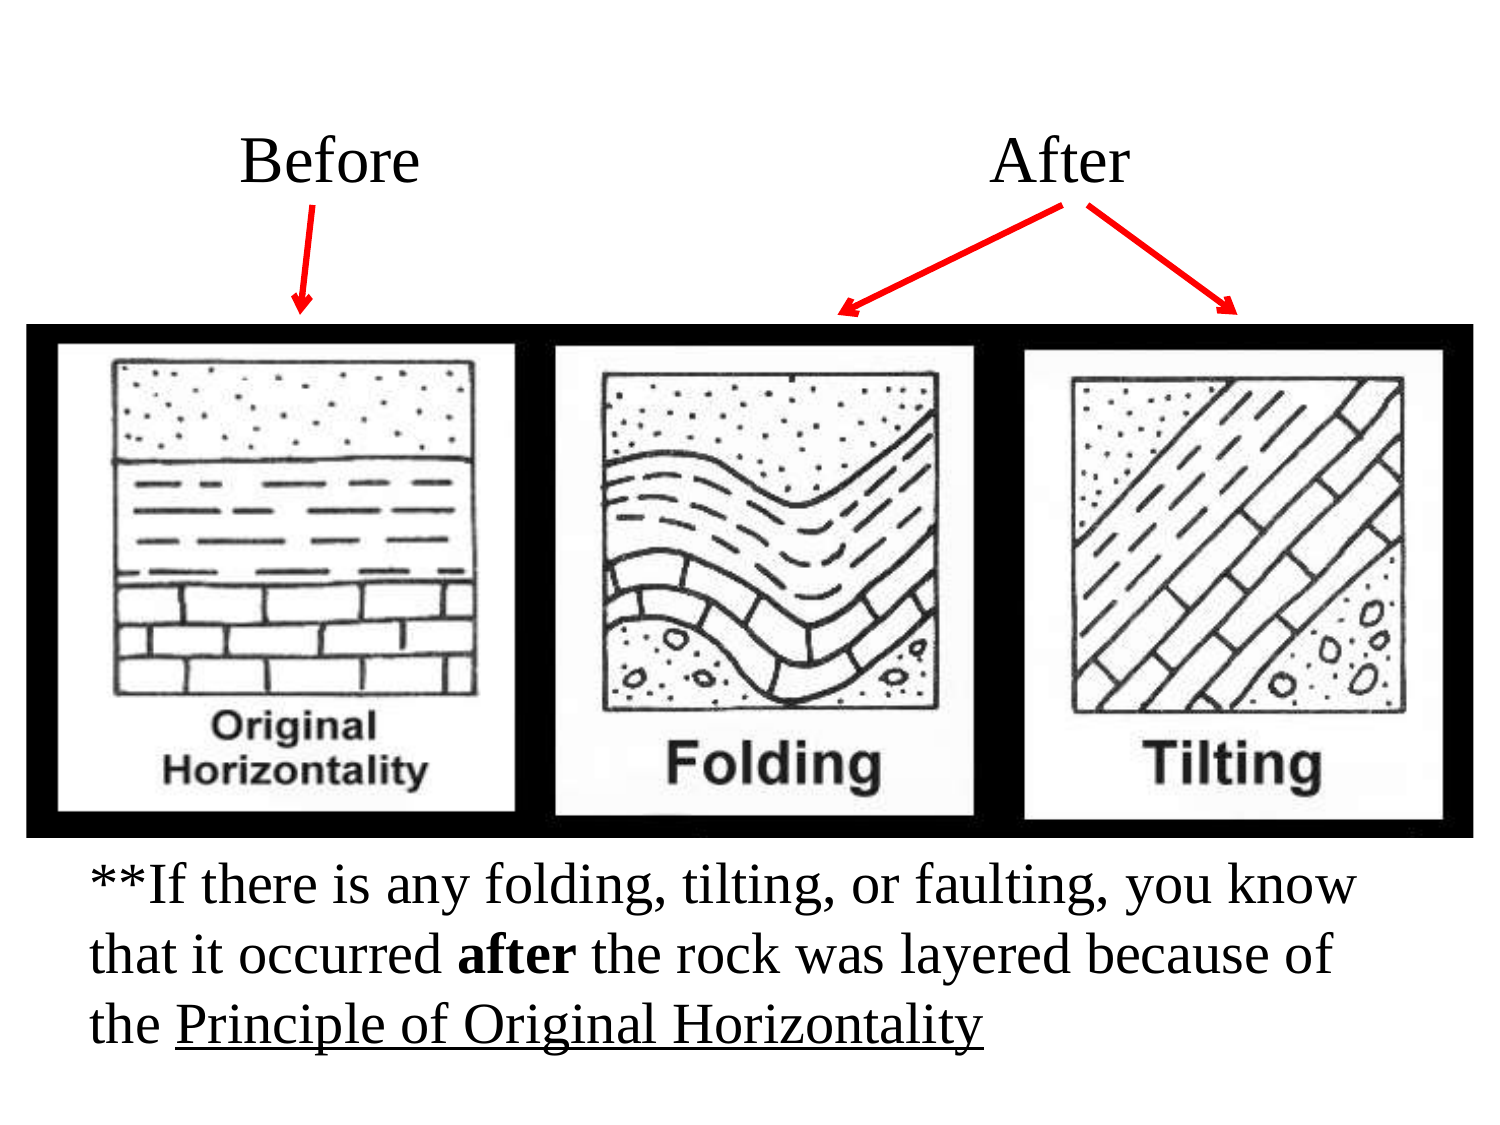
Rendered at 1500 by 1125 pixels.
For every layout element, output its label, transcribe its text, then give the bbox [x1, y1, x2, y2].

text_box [837, 204, 1063, 316]
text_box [1087, 204, 1238, 316]
picture [26, 324, 1474, 838]
text_box Before After [74, 108, 1425, 204]
text_box **If there is any folding, tilting, or faulting, you know that it occurred after the rock was layered because of the Principle of Original Horizontality [74, 846, 1425, 1063]
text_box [299, 204, 313, 316]
